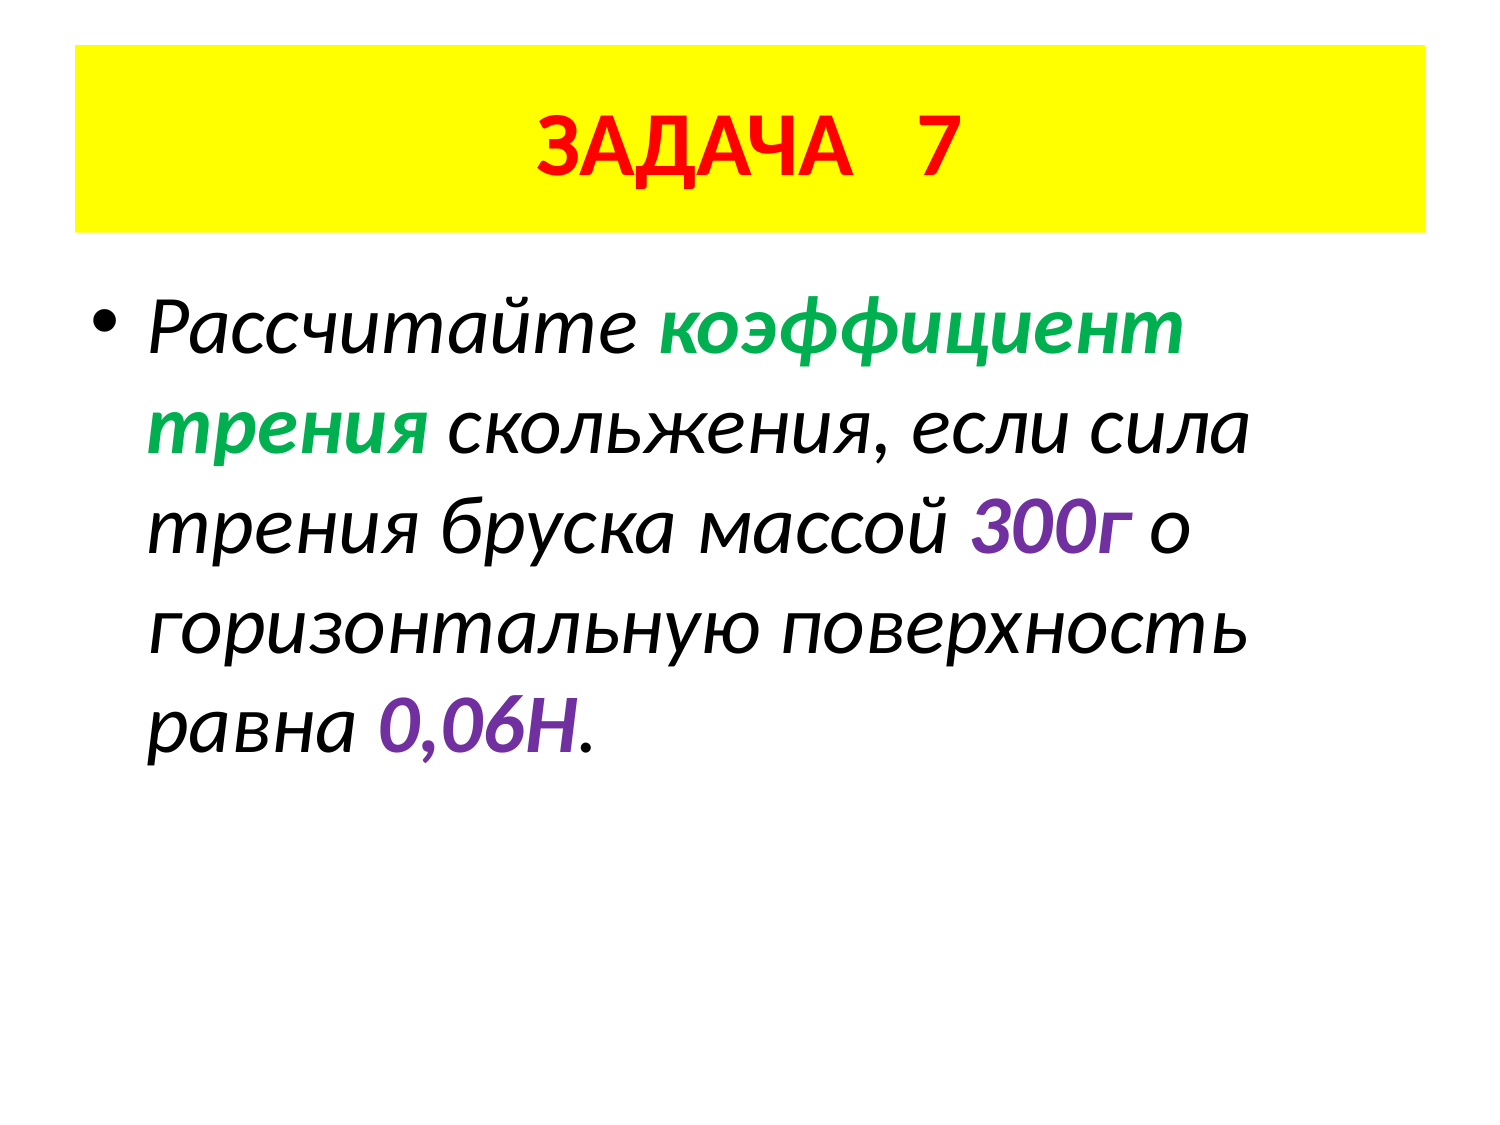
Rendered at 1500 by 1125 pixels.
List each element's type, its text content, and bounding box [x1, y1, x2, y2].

list Рассчитайте коэффициент трения скольжения, если сила трения бруска массой 300г о горизонтальную поверхность равна 0,06Н. [75, 262, 1425, 1005]
title ЗАДАЧА 7 [75, 45, 1425, 233]
